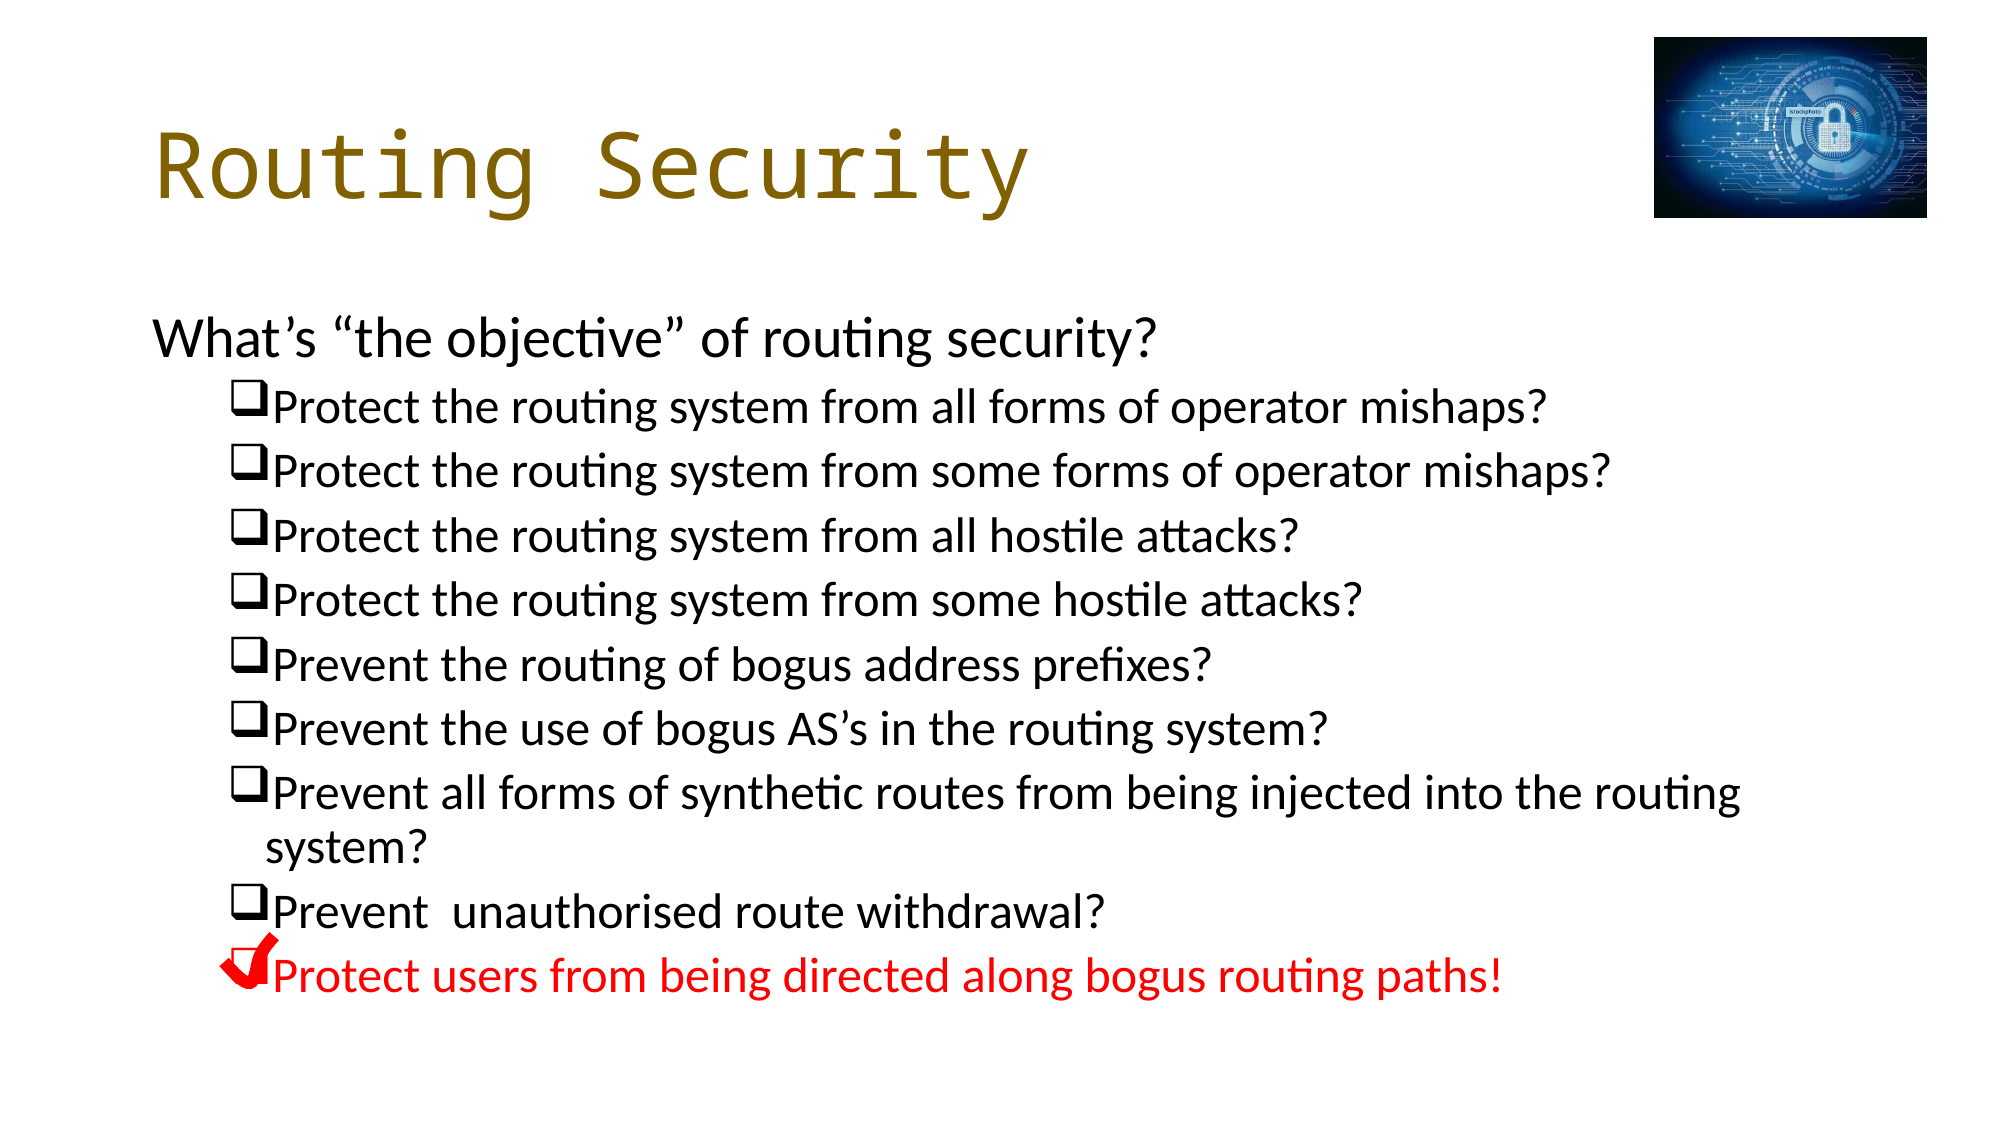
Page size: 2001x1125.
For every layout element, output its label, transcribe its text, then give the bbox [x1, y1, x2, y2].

title Routing Security [137, 59, 1863, 278]
list What’s “the objective” of routing security? Protect the routing system from all forms of operator mishaps? Protect the routing system from some forms of operator mishaps? Protect the routing system from all hostile attacks? Protect the routing system from some hostile attacks? Prevent the routing of bogus address prefixes? Prevent the use of bogus AS’s in the routing system? Prevent all forms of synthetic routes from being injected into the routing system? Prevent unauthorised route withdrawal? Protect users from being directed along bogus routing paths! [137, 299, 1863, 1014]
picture [1654, 37, 1927, 218]
text_box [223, 935, 275, 984]
